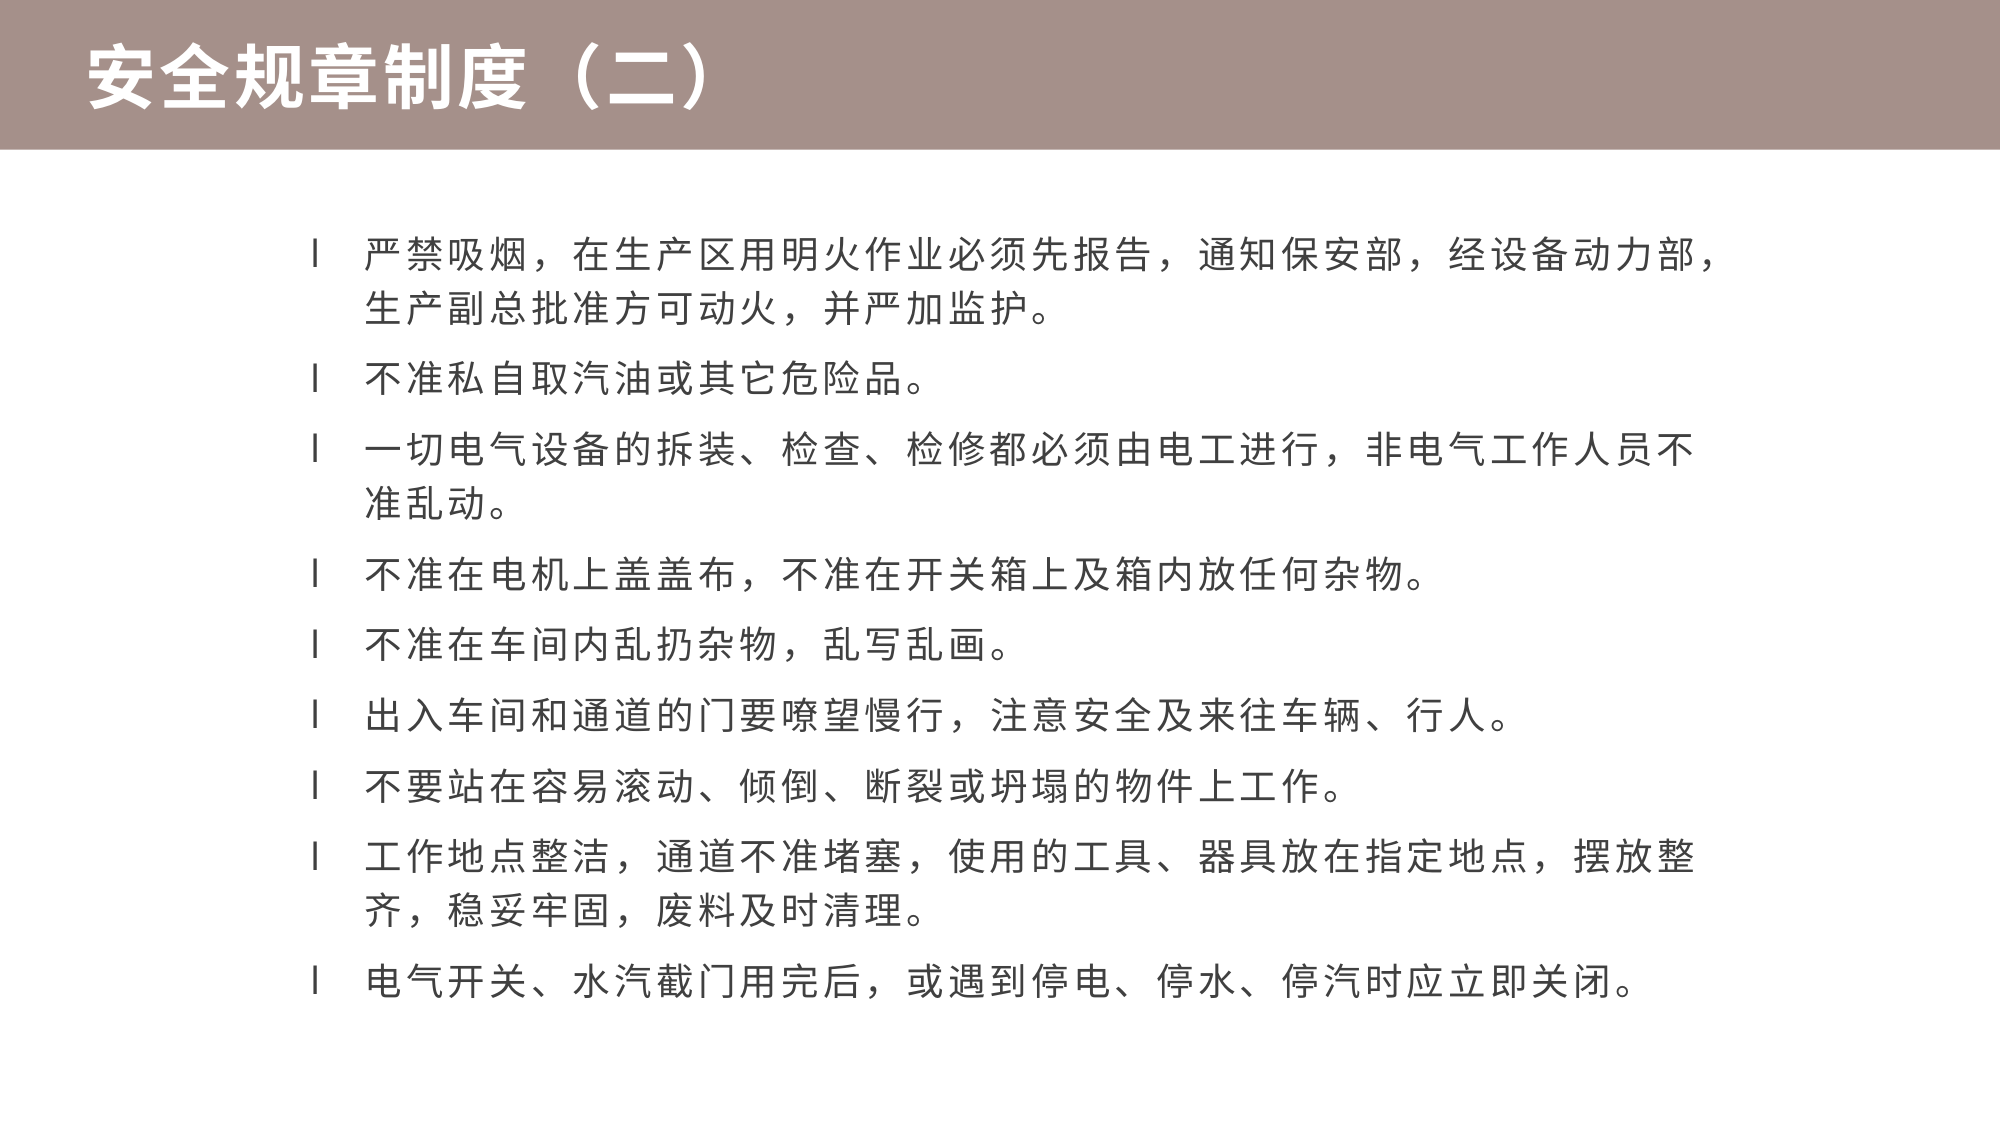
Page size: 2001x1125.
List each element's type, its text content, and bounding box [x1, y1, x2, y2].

text_box 严禁吸烟，在生产区用明火作业必须先报告，通知保安部，经设备动力部，生产副总批准方可动火，并严加监护。 不准私自取汽油或其它危险品。 一切电气设备的拆装、检查、检修都必须由电工进行，非电气工作人员不准乱动。 不准在电机上盖盖布，不准在开关箱上及箱内放任何杂物。 不准在车间内乱扔杂物，乱写乱画。 出入车间和通道的门要嘹望慢行，注意安全及来往车辆、行人。 不要站在容易滚动、倾倒、断裂或坍塌的物件上工作。 工作地点整洁，通道不准堵塞，使用的工具、器具放在指定地点，摆放整齐，稳妥牢固，废料及时清理。 电气开关、水汽截门用完后，或遇到停电、停水、停汽时应立即关闭。 [299, 199, 1725, 1025]
text_box [0, 0, 2000, 151]
text_box 安全规章制度（二） [75, 24, 1925, 125]
